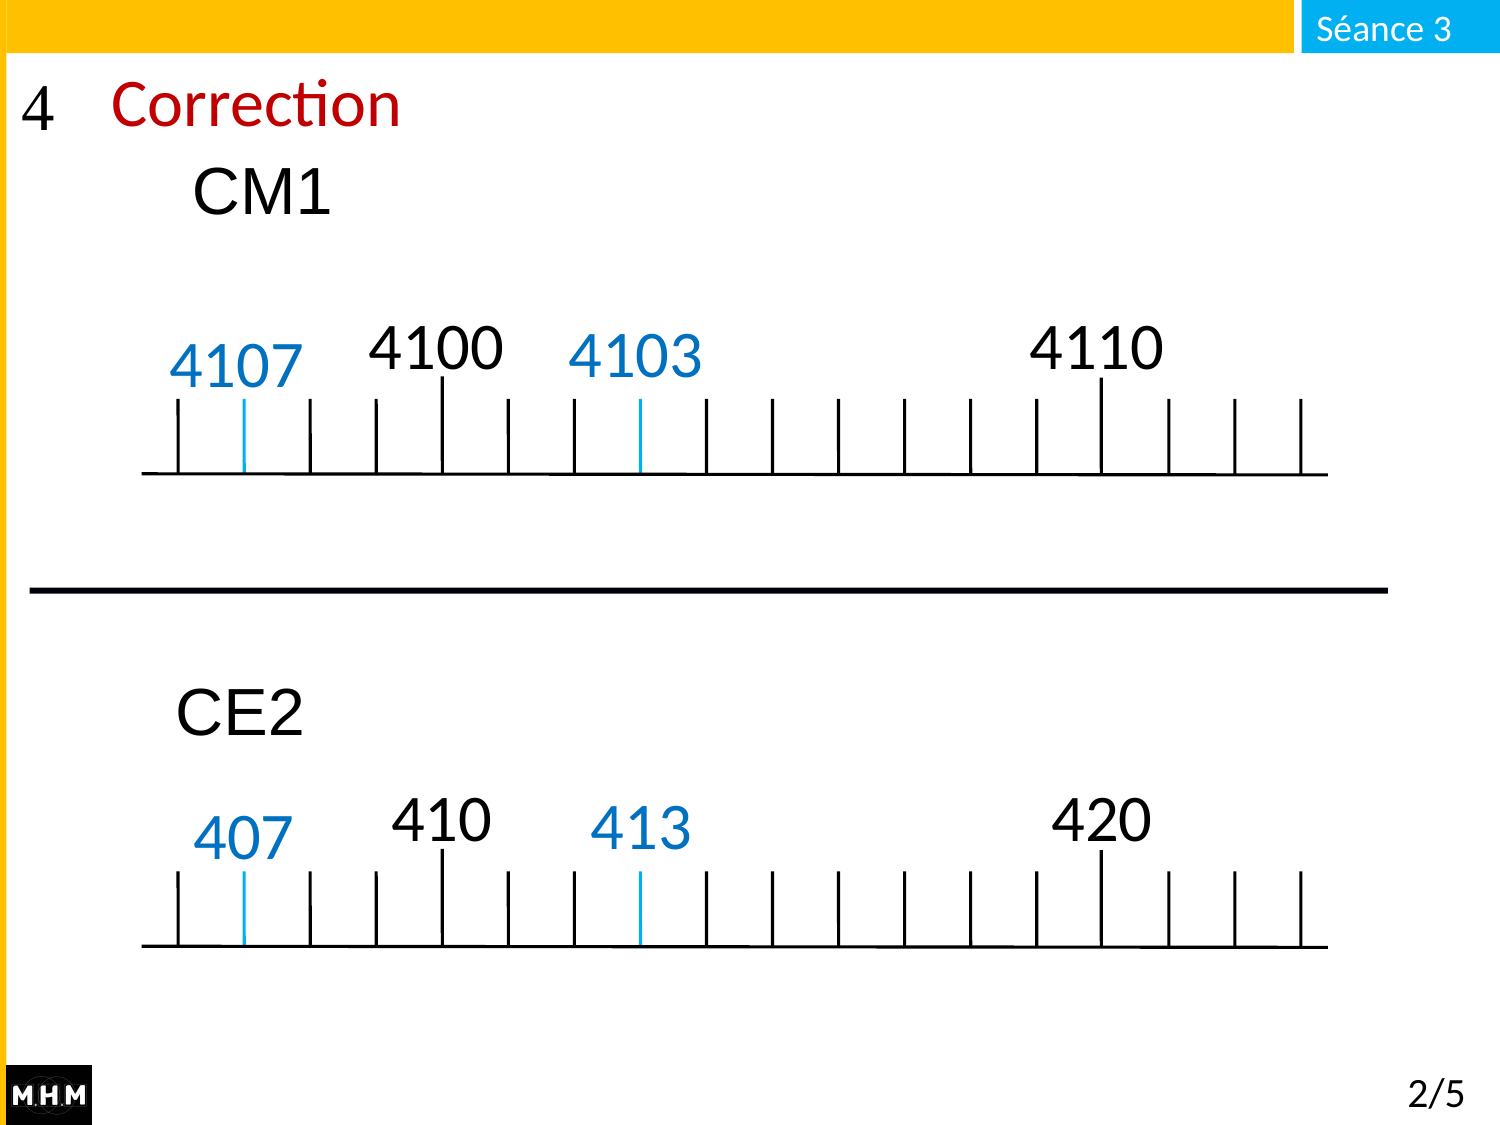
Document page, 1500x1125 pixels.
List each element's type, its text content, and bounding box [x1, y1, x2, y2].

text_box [141, 767, 1328, 948]
title Correction [96, 60, 1391, 150]
text_box CM1 [177, 140, 1211, 293]
list 2/5 [1373, 1064, 1500, 1125]
picture [6, 1065, 92, 1125]
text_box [141, 295, 1328, 476]
text_box CE2 [160, 661, 1194, 766]
